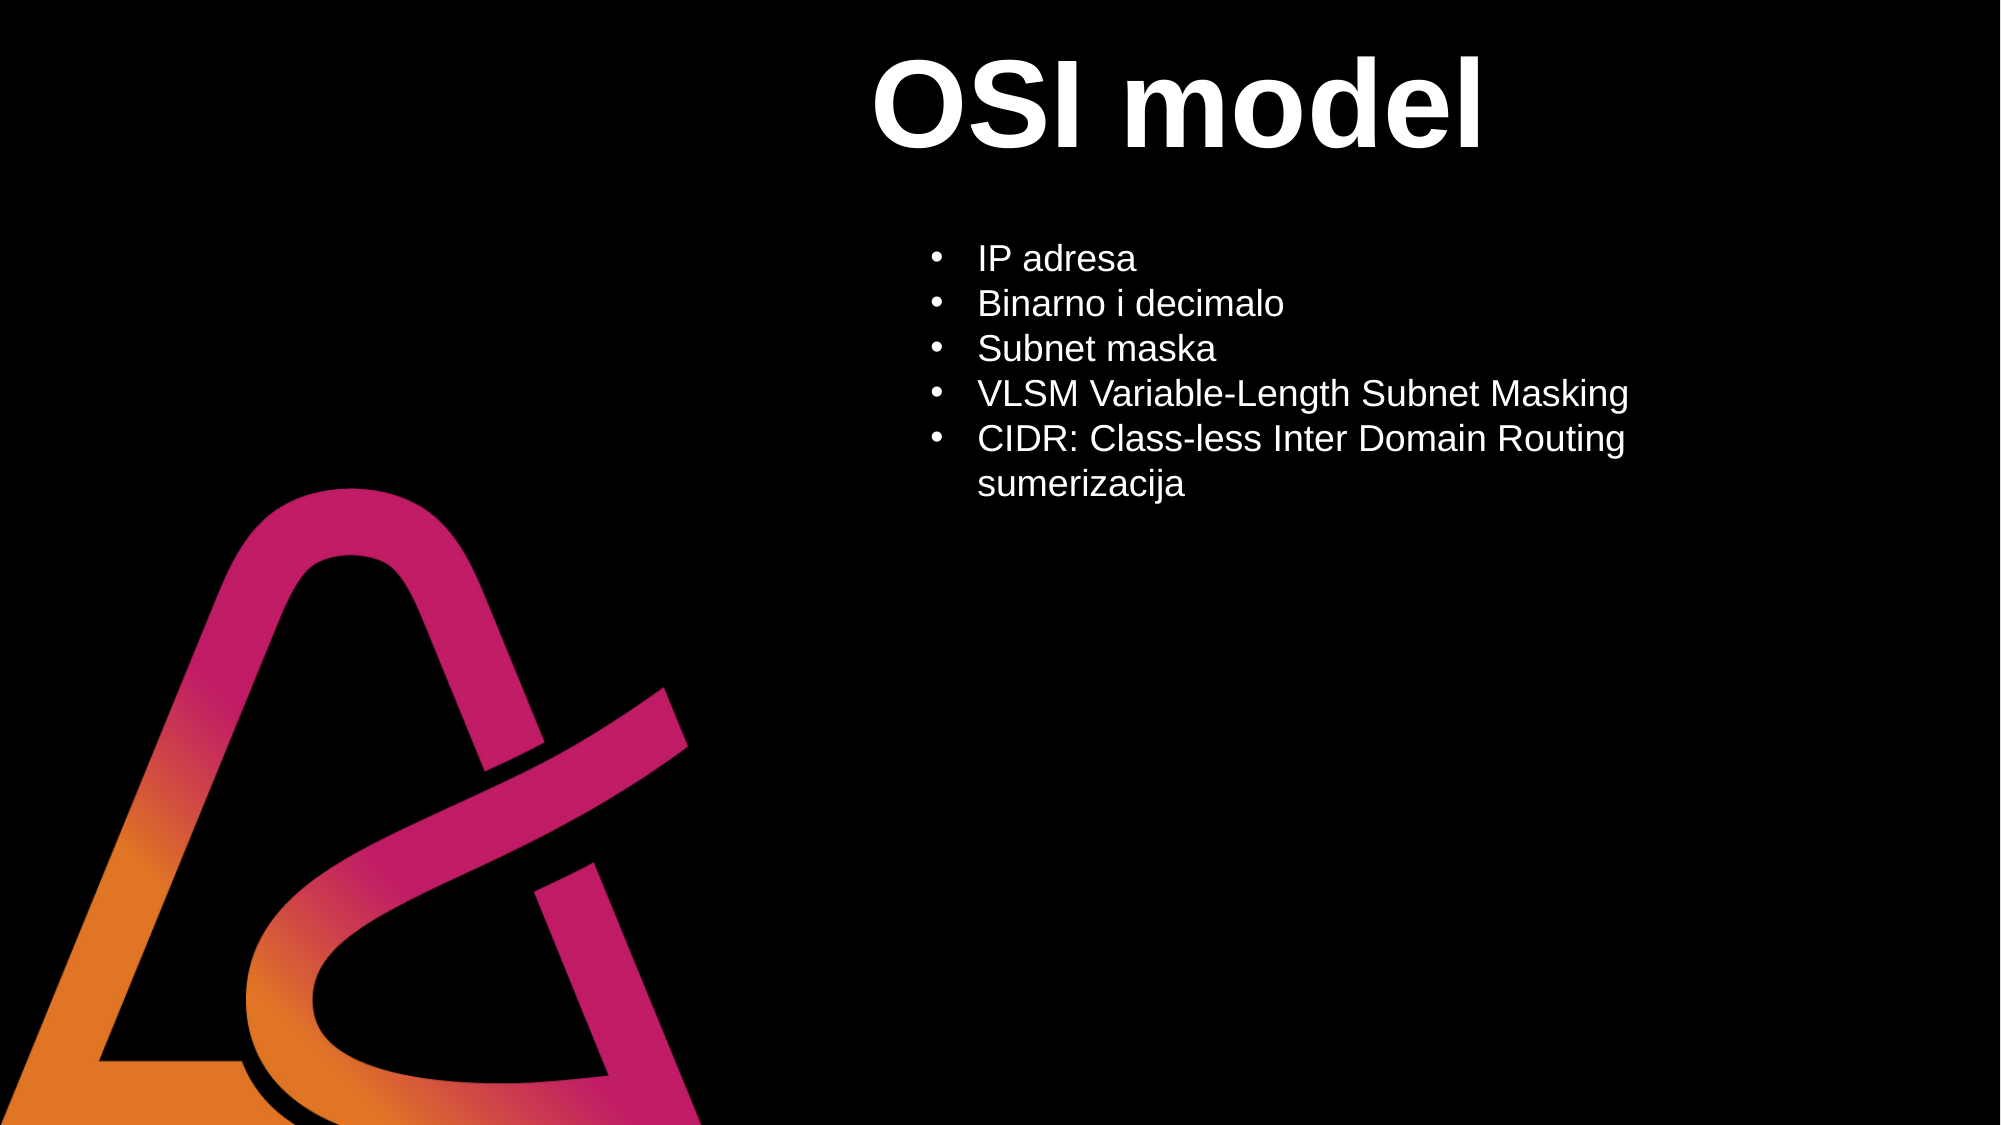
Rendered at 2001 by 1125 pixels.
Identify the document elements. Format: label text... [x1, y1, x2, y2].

picture [0, 0, 2001, 1125]
title OSI model [870, 31, 1843, 266]
text_box IP adresa Binarno i decimalo Subnet maska VLSM Variable-Length Subnet Masking CIDR: Class-less Inter Domain Routing sumerizacija [915, 226, 1798, 512]
